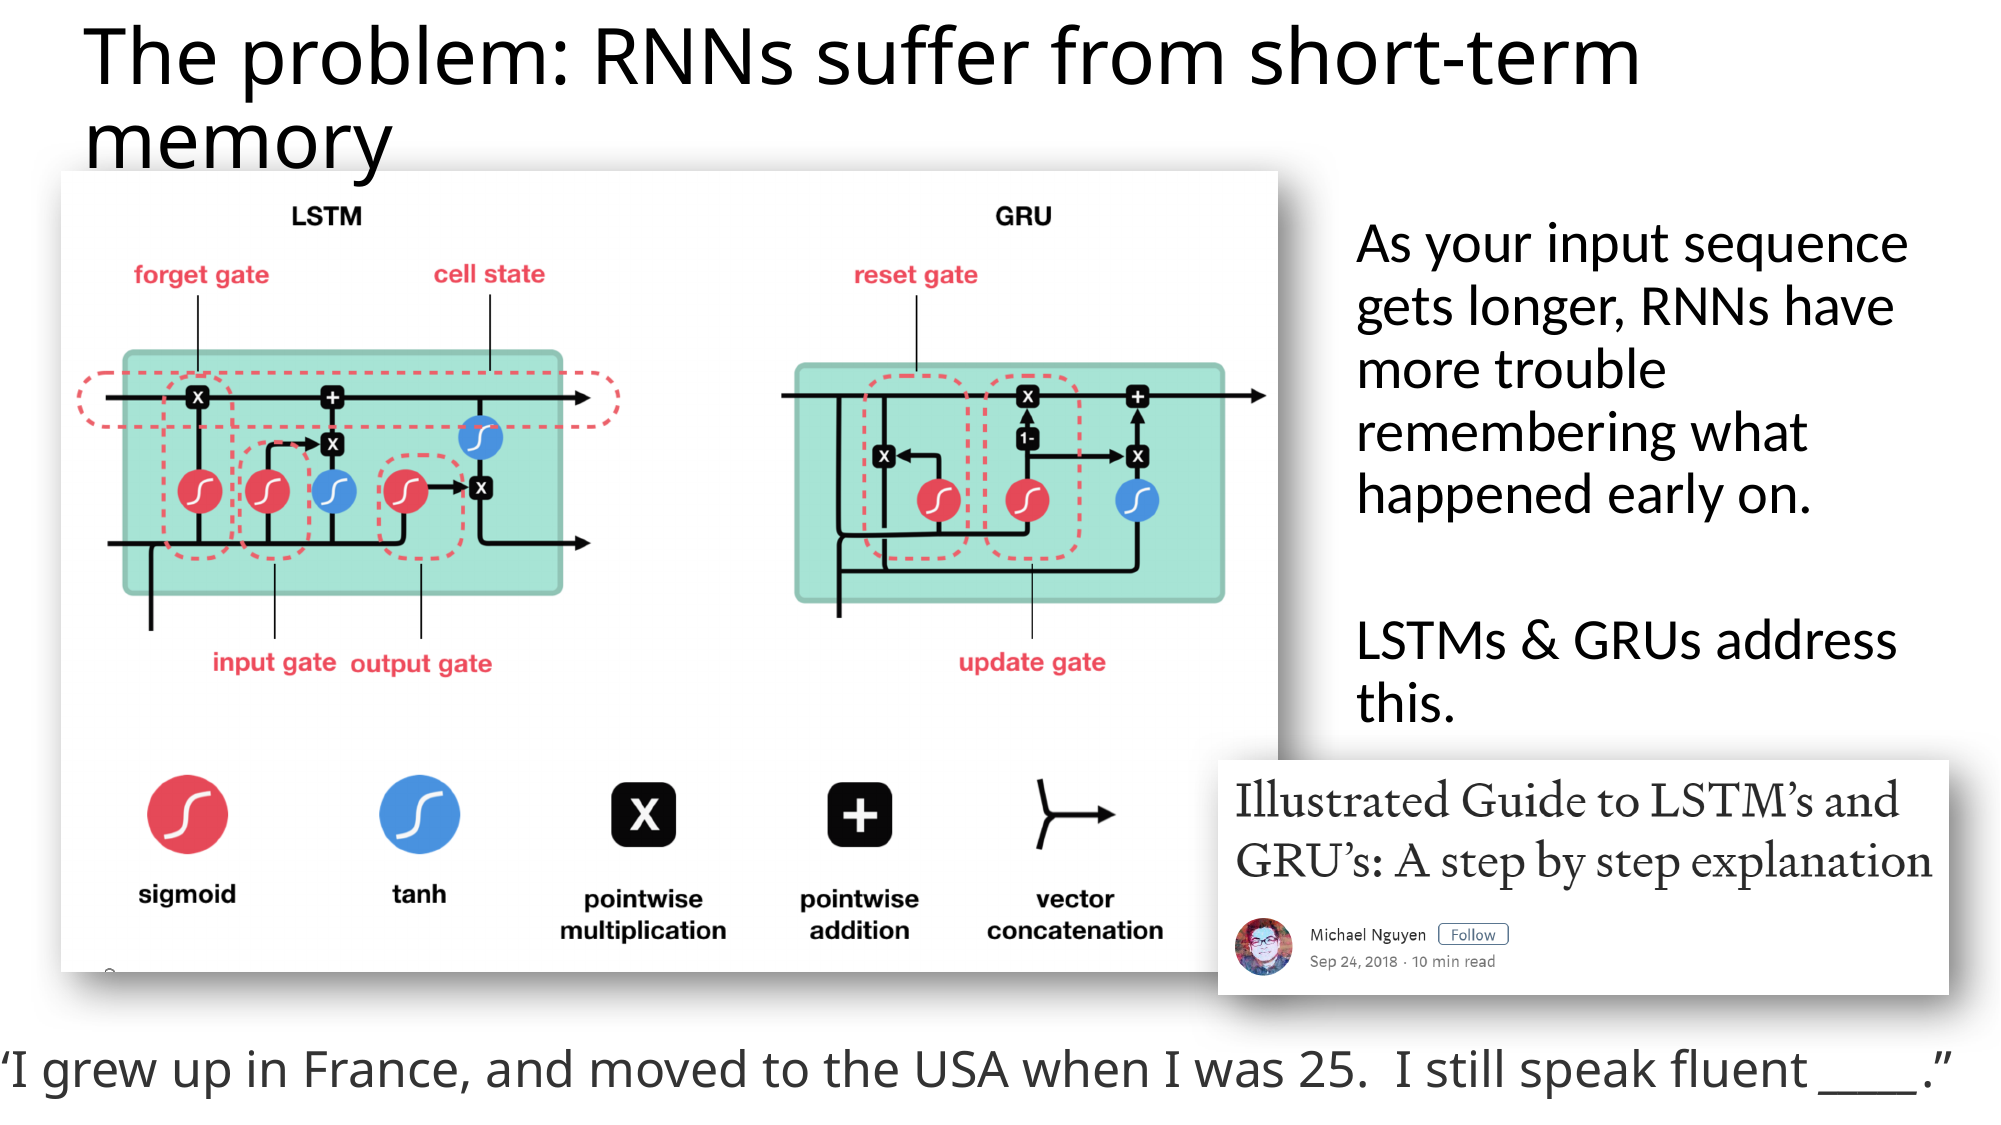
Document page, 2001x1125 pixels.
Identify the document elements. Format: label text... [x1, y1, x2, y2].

list As your input sequence gets longer, RNNs have more trouble remembering what happened early on. LSTMs & GRUs address this. [1340, 204, 1965, 725]
picture [60, 171, 1949, 995]
title The problem: RNNs suffer from short-term memory [69, 9, 1846, 194]
text_box “I grew up in France, and moved to the USA when I was 25. I still speak fluent _____.” [0, 1030, 1968, 1105]
